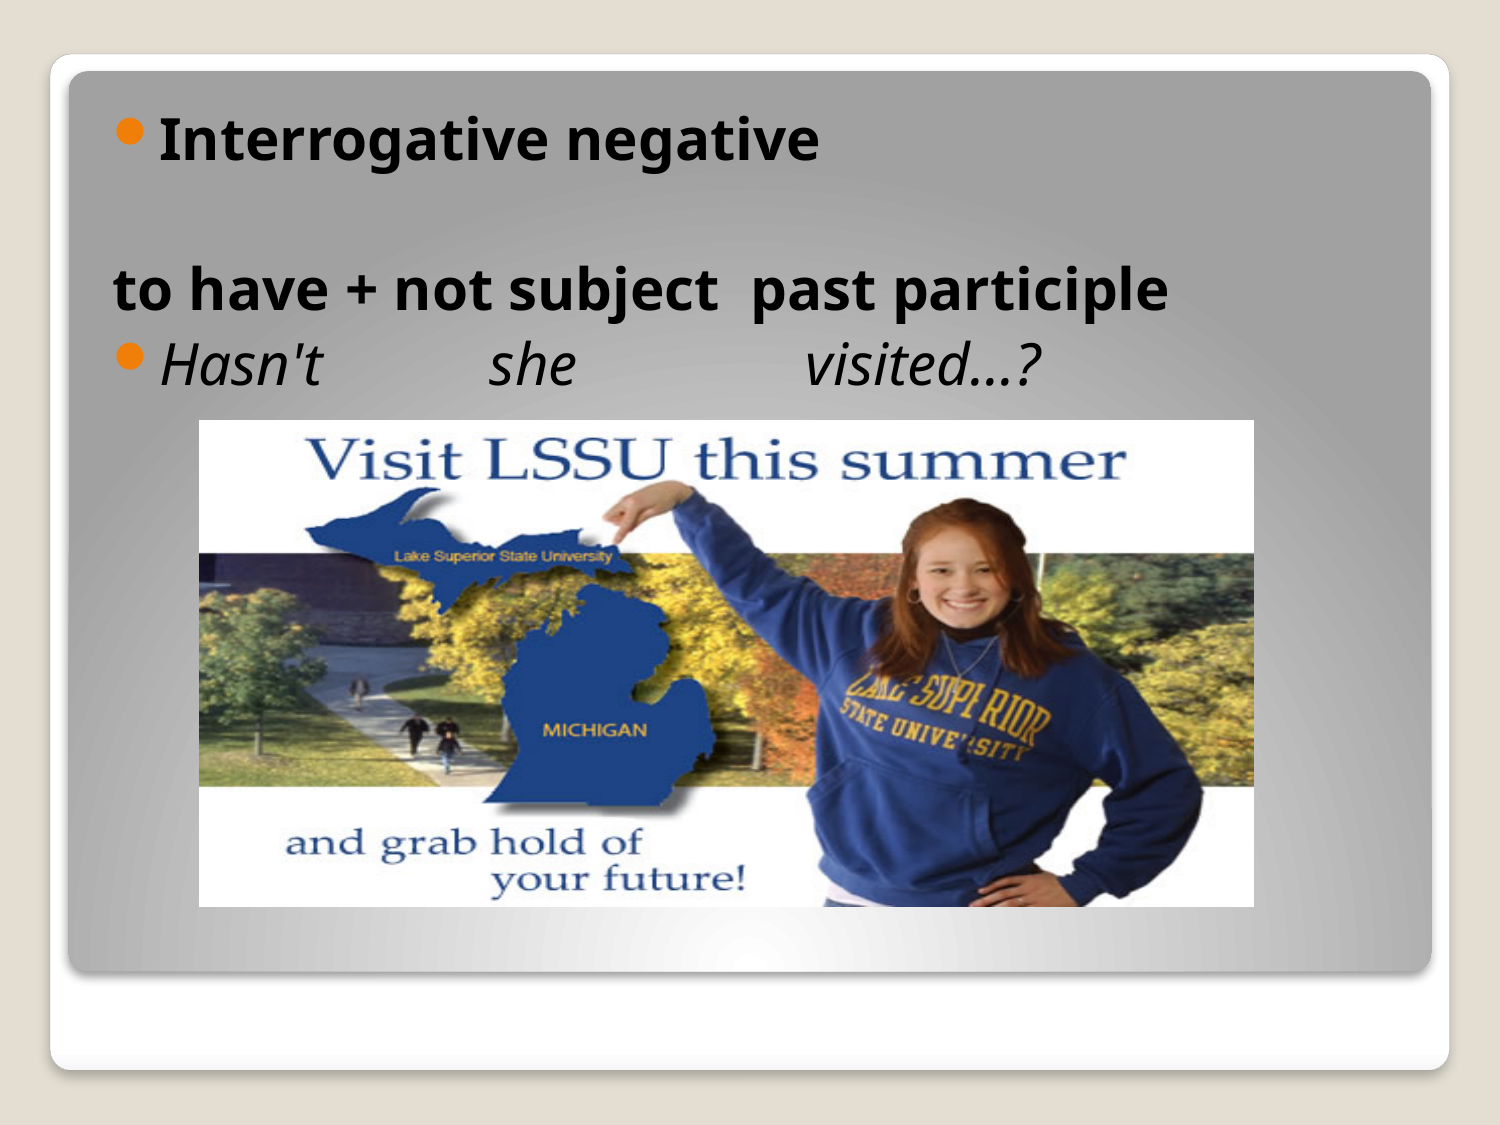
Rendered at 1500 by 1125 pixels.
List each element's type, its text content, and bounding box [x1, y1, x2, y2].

list Interrogative negative to have + not subject past participle Hasn't she visited...? [82, 86, 1425, 774]
picture [198, 420, 1255, 908]
